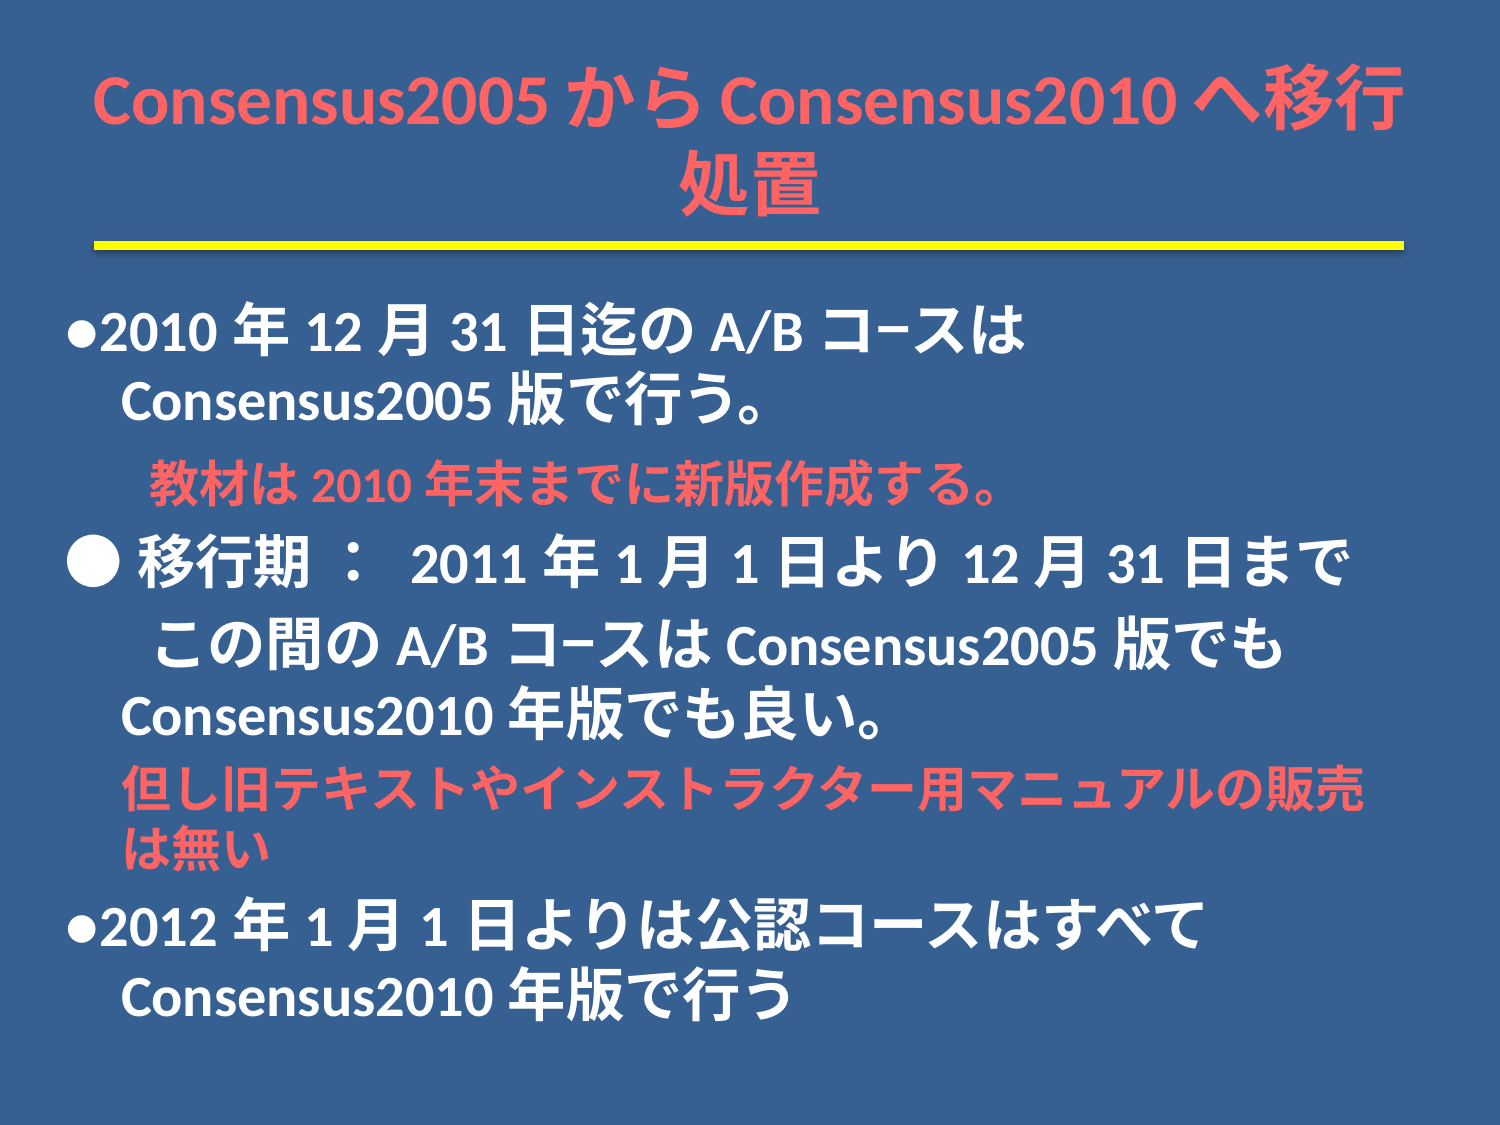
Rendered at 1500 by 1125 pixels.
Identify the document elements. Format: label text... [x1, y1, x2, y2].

list ●2010年12月31日迄のA/Bコ−スはConsensus2005版で行う。 教材は2010年末までに新版作成する。 ●移行期 ： 2011年1月1日より12月31日まで この間のA/Bコ−スはConsensus2005版でも Consensus2010年版でも良い。 但し旧テキストやインストラクター用マニュアルの販売は無い ●2012年1月1日よりは公認コースはすべてConsensus2010年版で行う [49, 285, 1425, 1048]
title Consensus2005からConsensus2010へ移行処置 [75, 45, 1425, 233]
